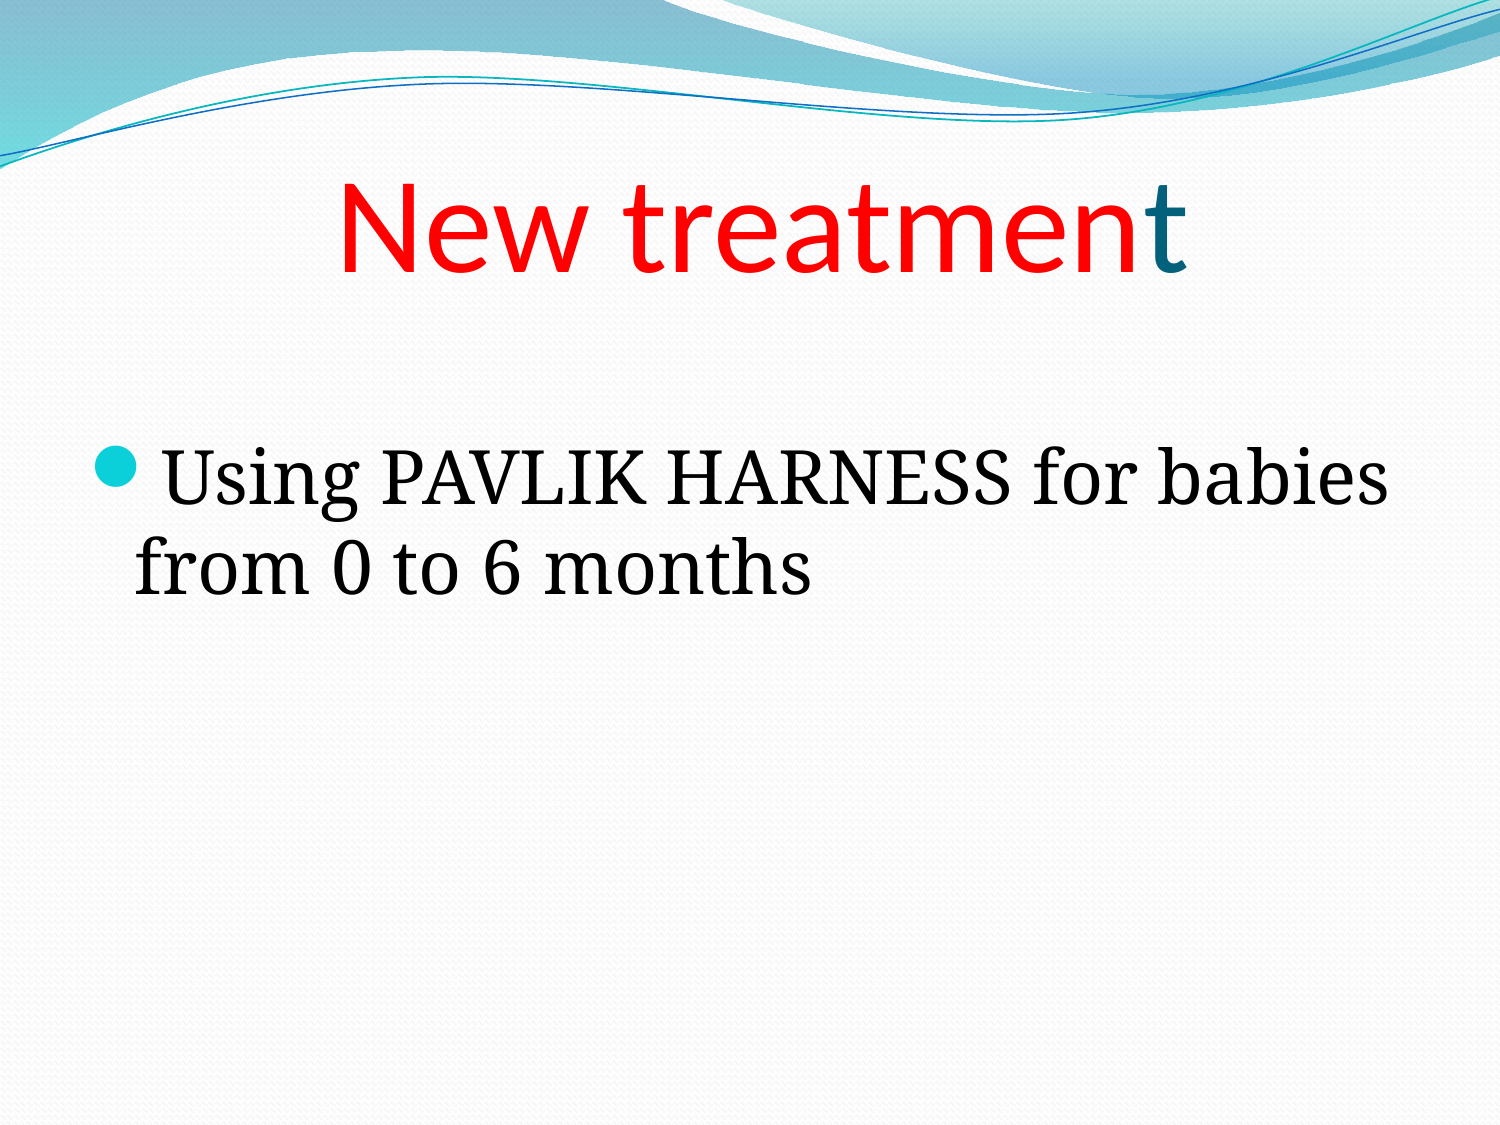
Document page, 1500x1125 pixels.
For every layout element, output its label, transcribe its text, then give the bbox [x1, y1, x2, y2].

list Using PAVLIK HARNESS for babies from 0 to 6 months [75, 317, 1425, 1038]
title New treatment [87, 112, 1438, 300]
